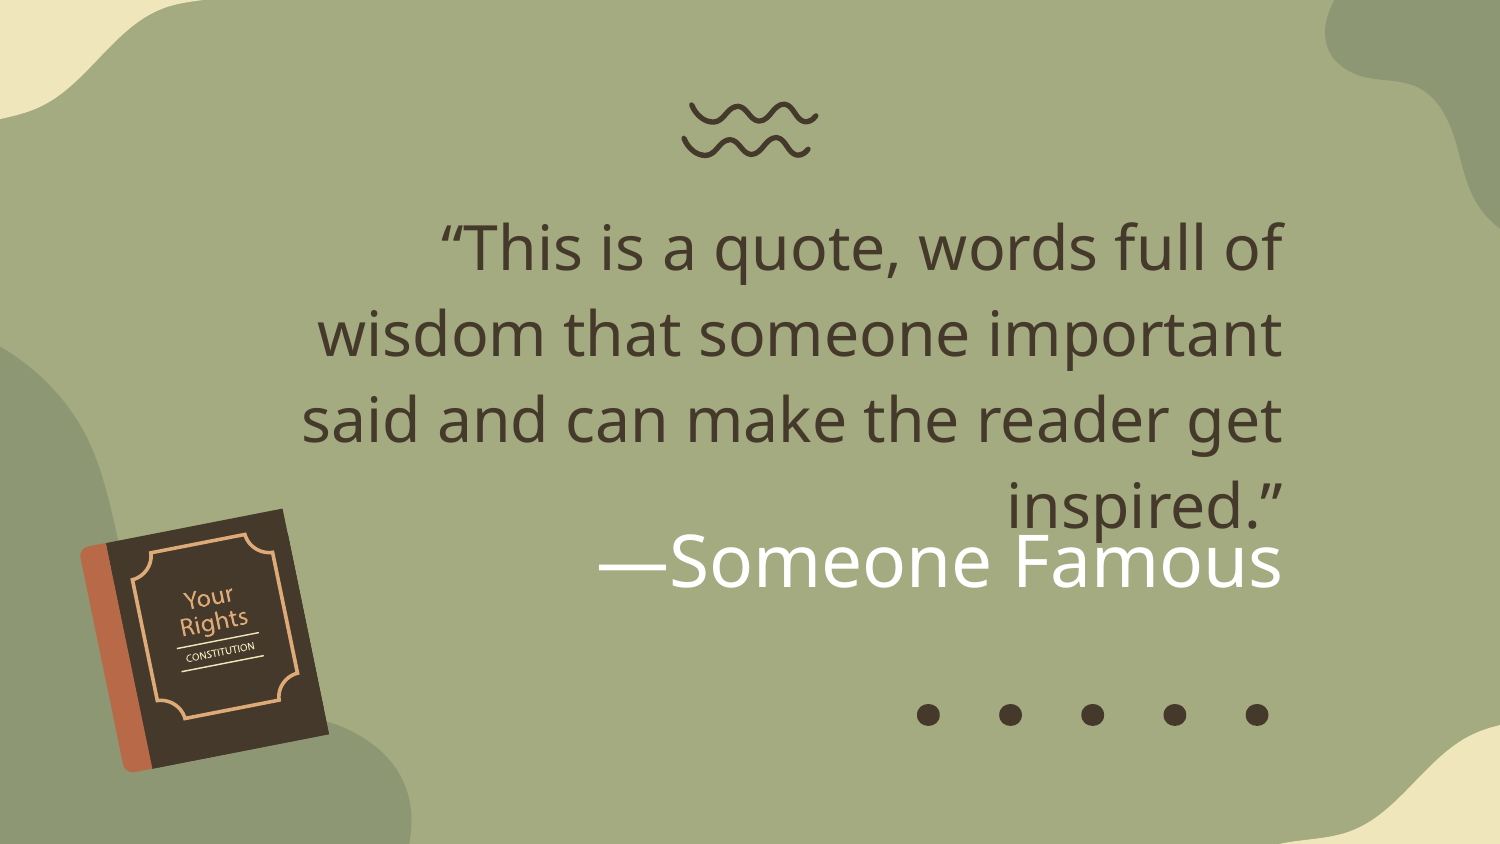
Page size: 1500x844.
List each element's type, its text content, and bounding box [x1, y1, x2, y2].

text_box [681, 134, 811, 159]
text_box [999, 703, 1022, 726]
text_box [689, 101, 819, 125]
text_box [1081, 703, 1105, 726]
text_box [79, 508, 330, 773]
text_box [1163, 703, 1187, 726]
title —Someone Famous [331, 508, 1299, 596]
subtitle “This is a quote, words full of wisdom that someone important said and can make the reader get inspired.” [201, 247, 1299, 491]
text_box [1245, 703, 1269, 726]
text_box [917, 703, 940, 726]
